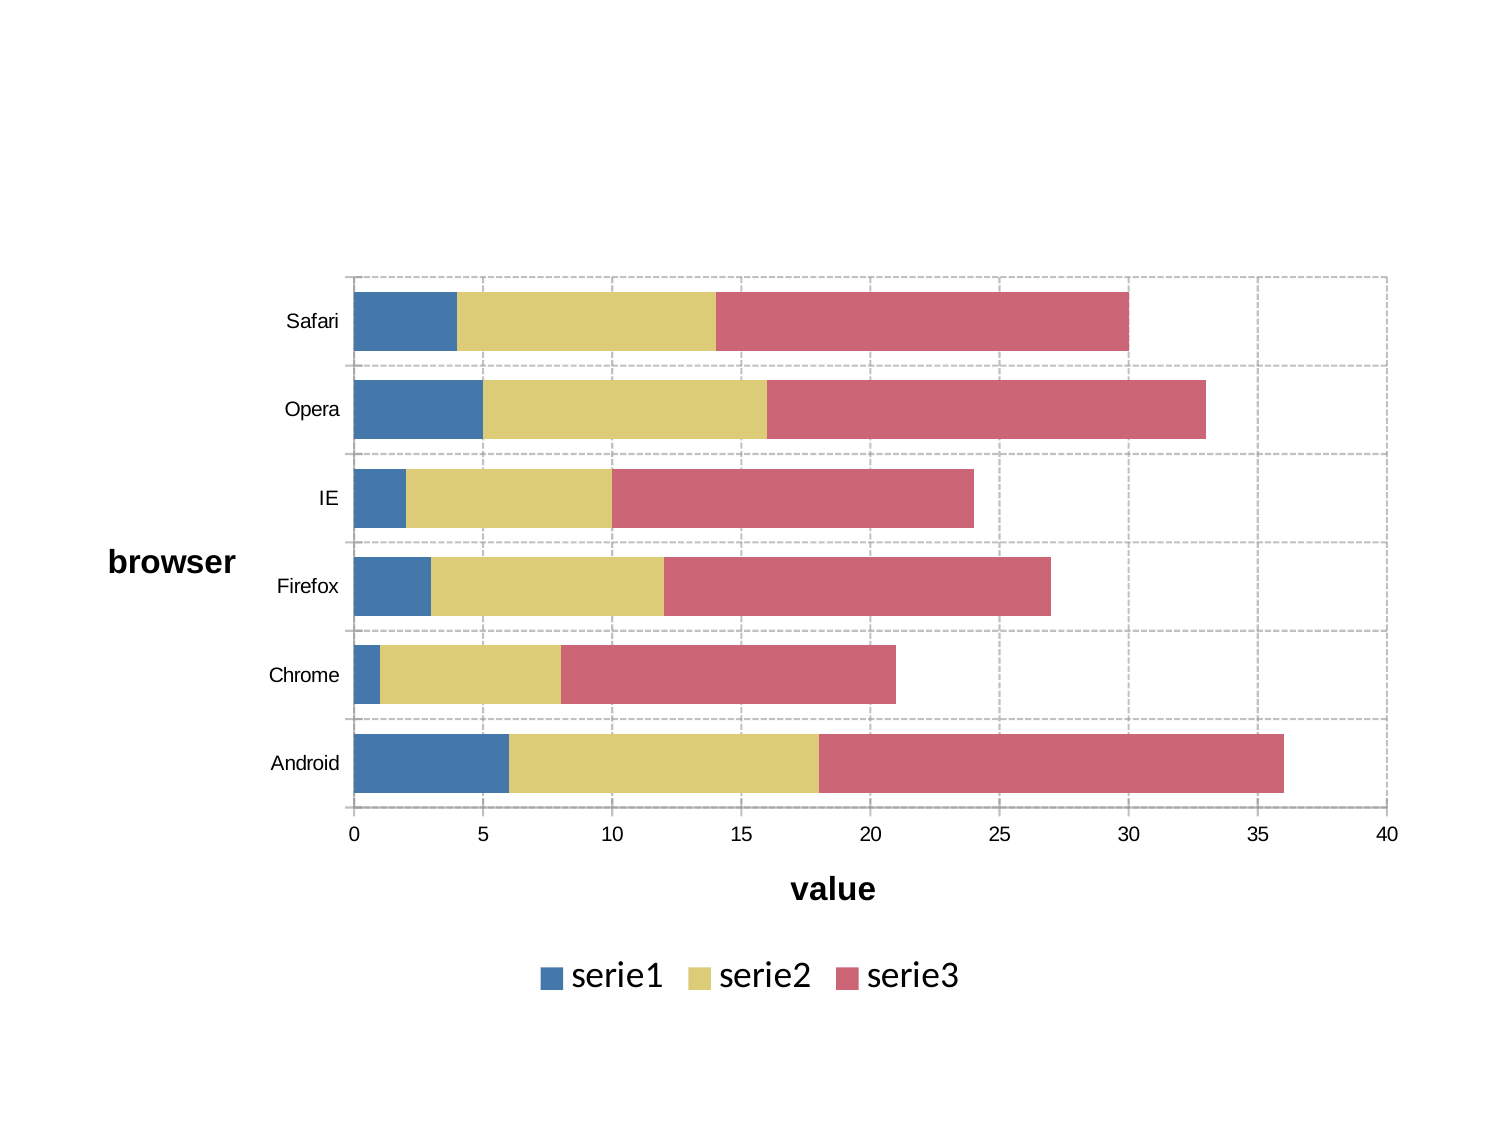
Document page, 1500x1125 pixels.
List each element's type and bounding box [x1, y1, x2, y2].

chart [74, 262, 1426, 1006]
